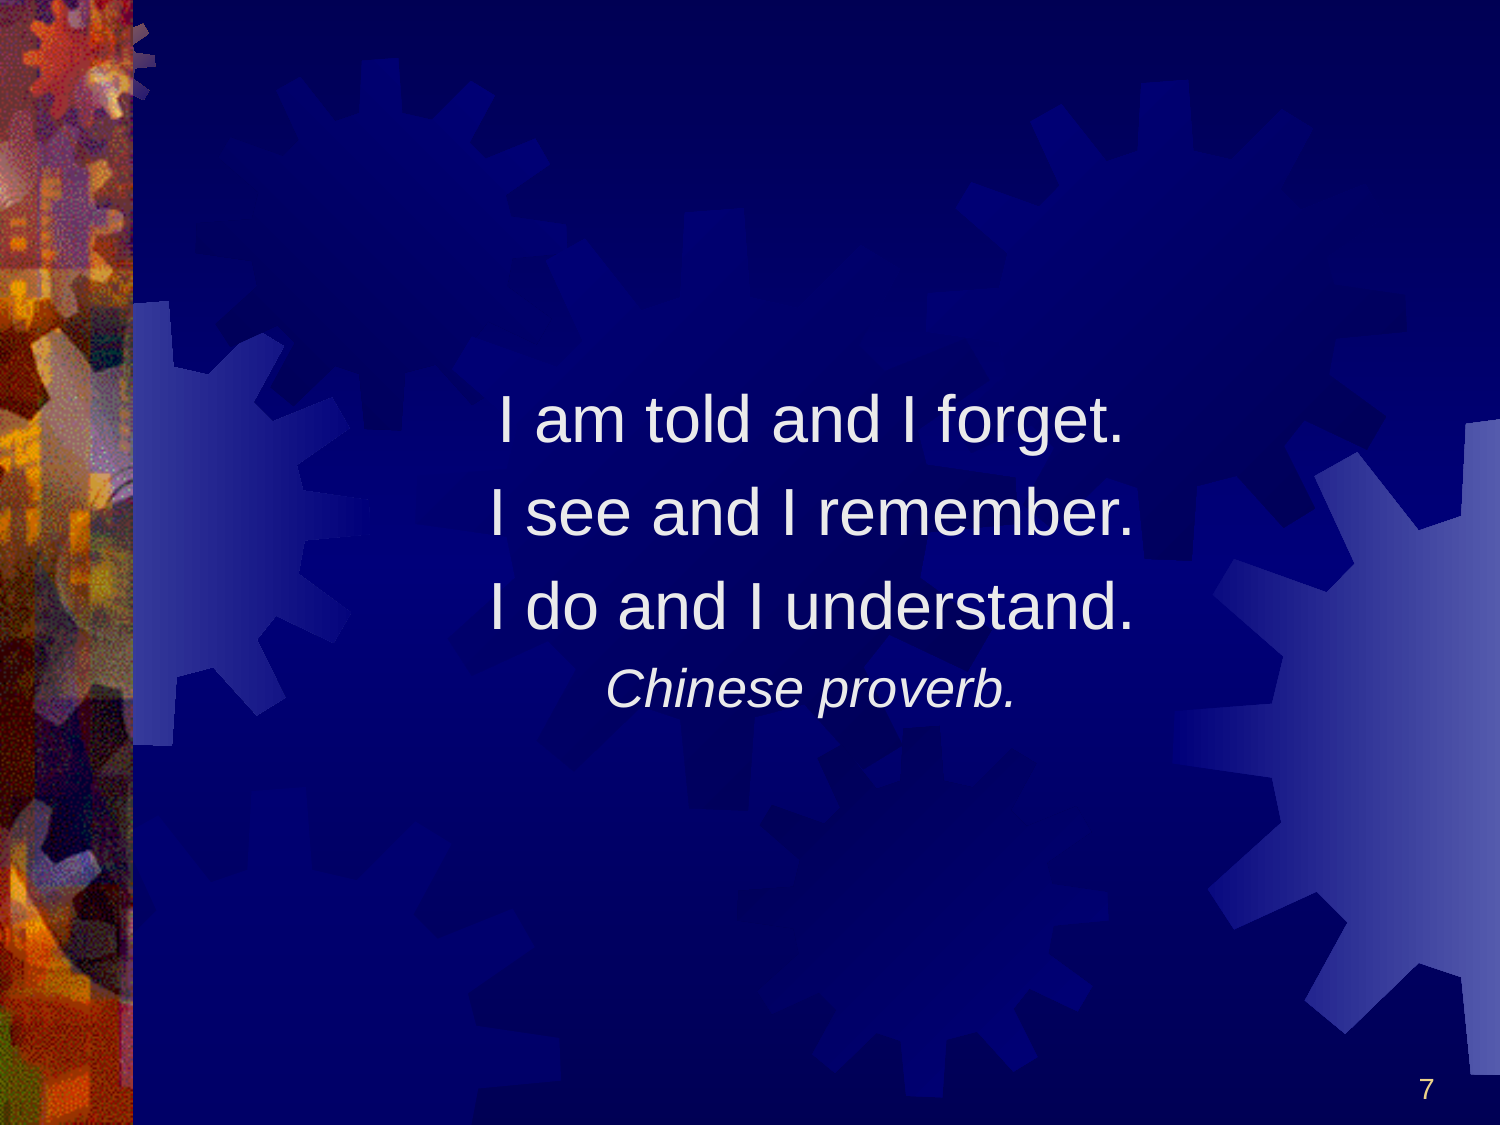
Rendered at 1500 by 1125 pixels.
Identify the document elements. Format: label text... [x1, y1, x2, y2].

list I am told and I forget. I see and I remember. I do and I understand. Chinese proverb. [174, 274, 1451, 951]
slide_number 7 [1137, 1037, 1451, 1113]
picture [0, 0, 133, 1125]
